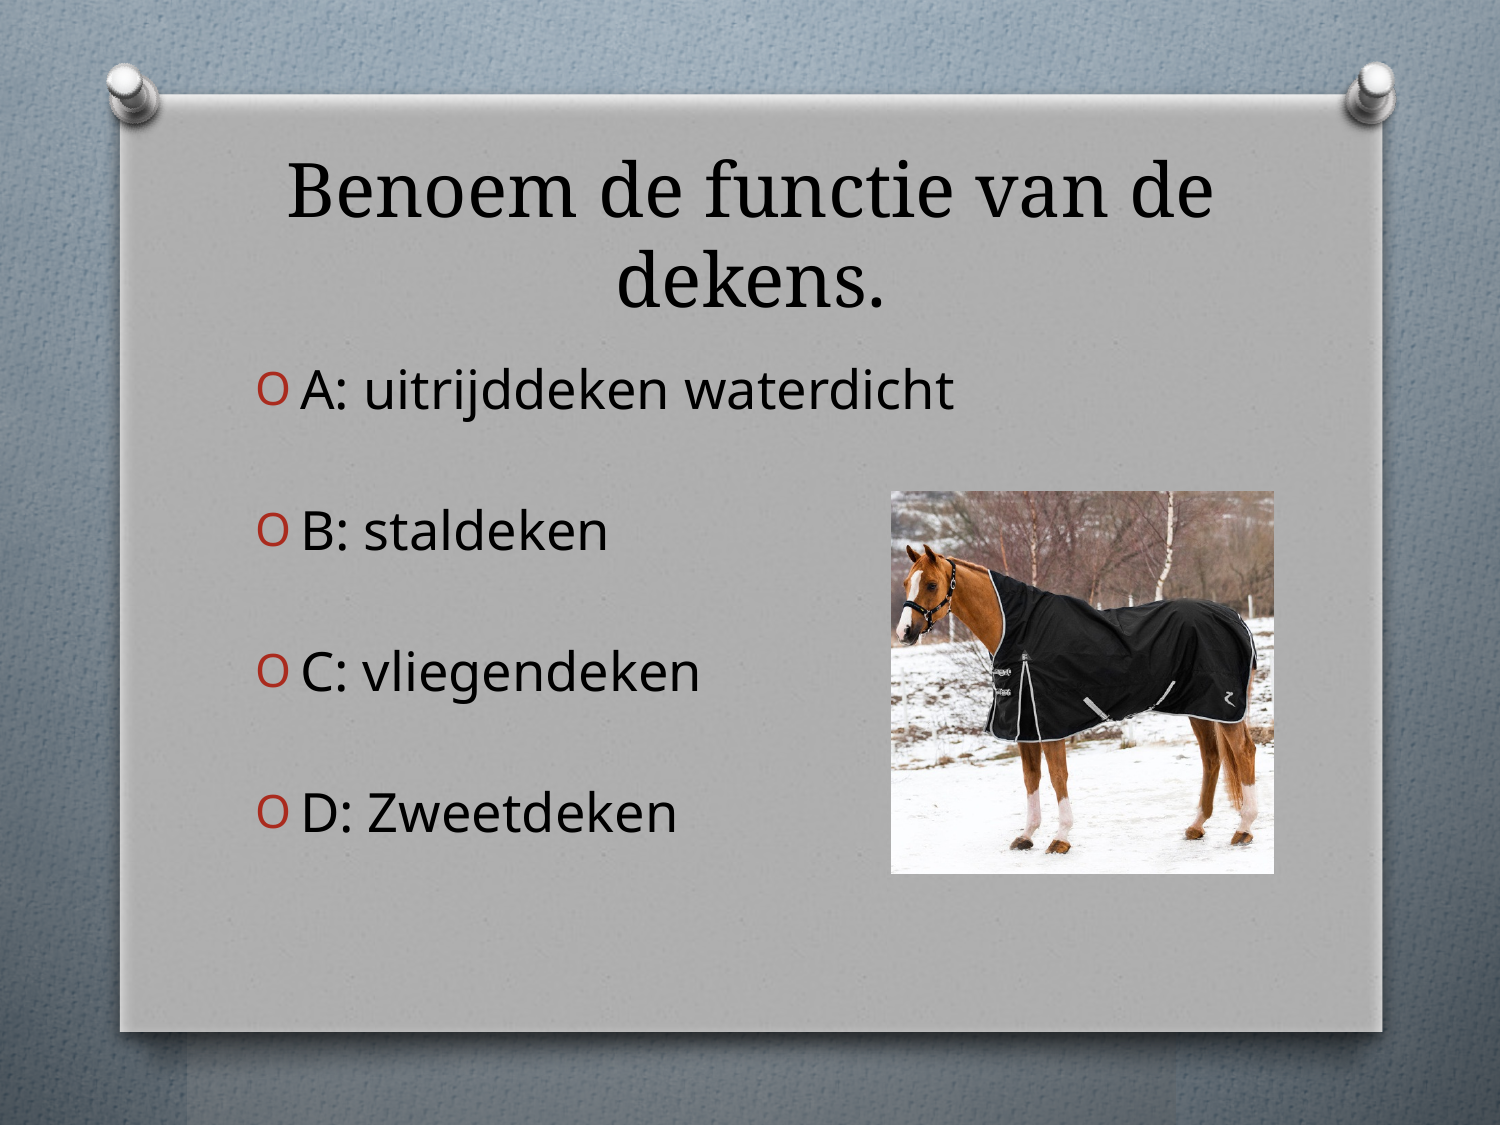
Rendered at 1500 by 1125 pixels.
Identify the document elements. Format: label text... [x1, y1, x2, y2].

title Benoem de functie van de dekens. [179, 134, 1323, 332]
picture [75, 29, 198, 153]
picture [1317, 35, 1439, 156]
list A: uitrijddeken waterdicht B: staldeken C: vliegendeken D: Zweetdeken [240, 347, 1257, 939]
picture [891, 491, 1274, 874]
